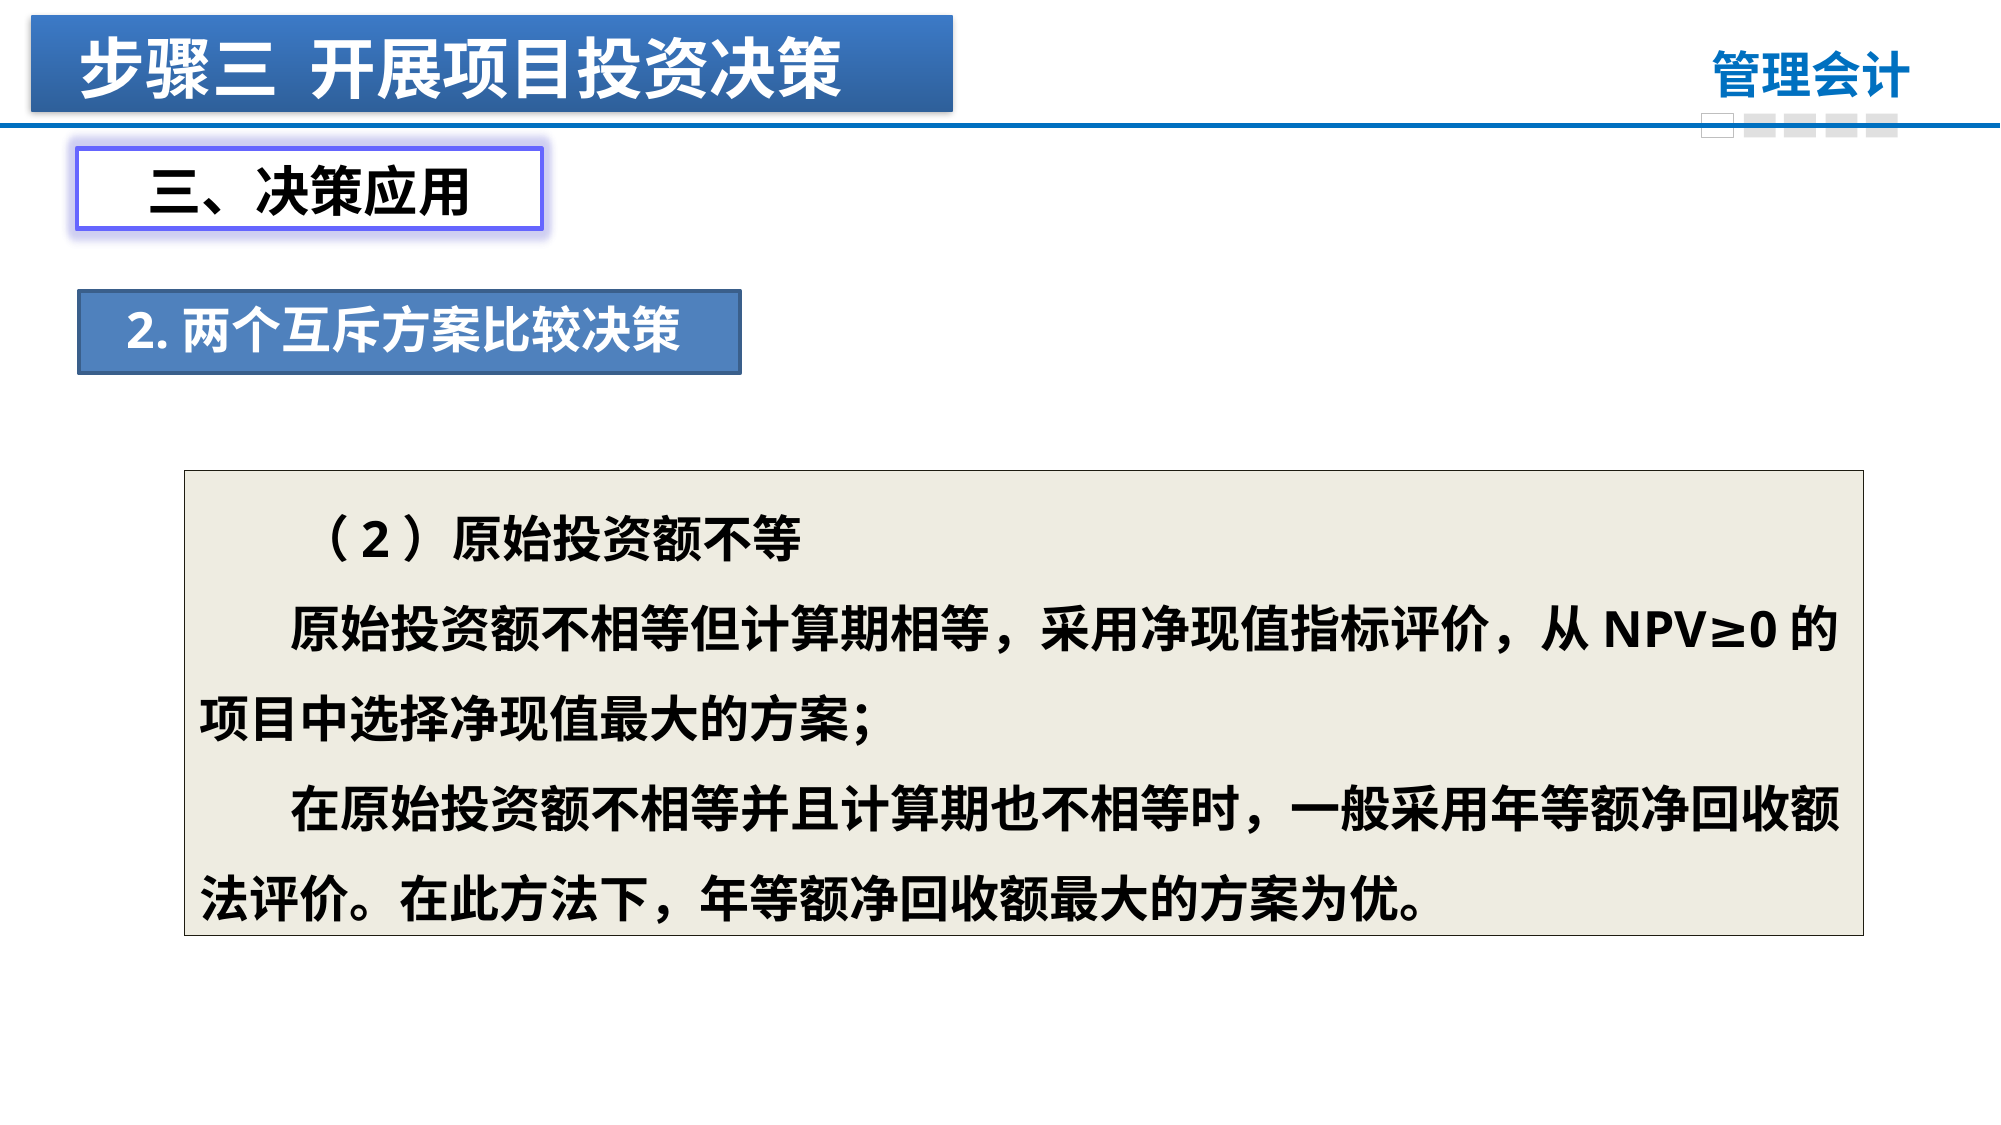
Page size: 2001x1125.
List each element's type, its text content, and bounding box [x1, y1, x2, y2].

text_box （2）原始投资额不等 原始投资额不相等但计算期相等，采用净现值指标评价，从NPV≥0的项目中选择净现值最大的方案； 在原始投资额不相等并且计算期也不相等时，一般采用年等额净回收额法评价。在此方法下，年等额净回收额最大的方案为优。 [184, 470, 1864, 936]
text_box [55, 124, 564, 257]
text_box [78, 290, 741, 374]
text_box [31, 14, 953, 117]
